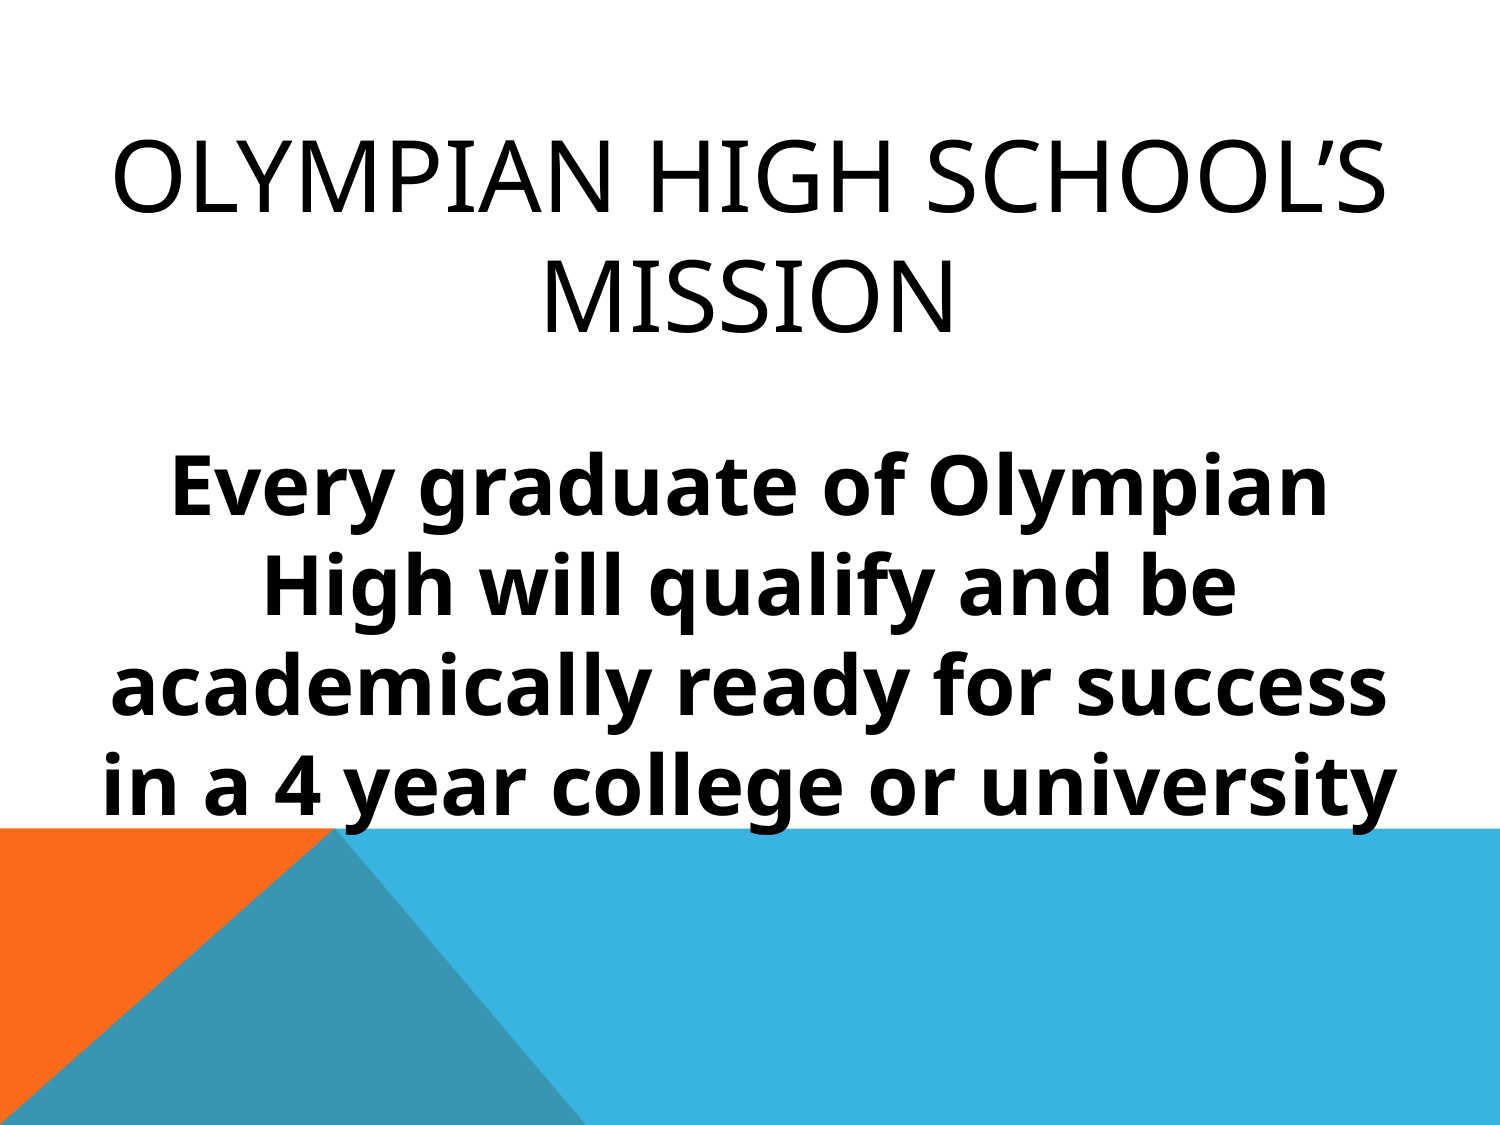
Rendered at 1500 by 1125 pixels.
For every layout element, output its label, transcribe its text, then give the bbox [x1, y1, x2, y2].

list Every graduate of Olympian High will qualify and be academically ready for success in a 4 year college or university [75, 425, 1425, 1055]
title Olympian High School’s Mission [75, 115, 1425, 350]
